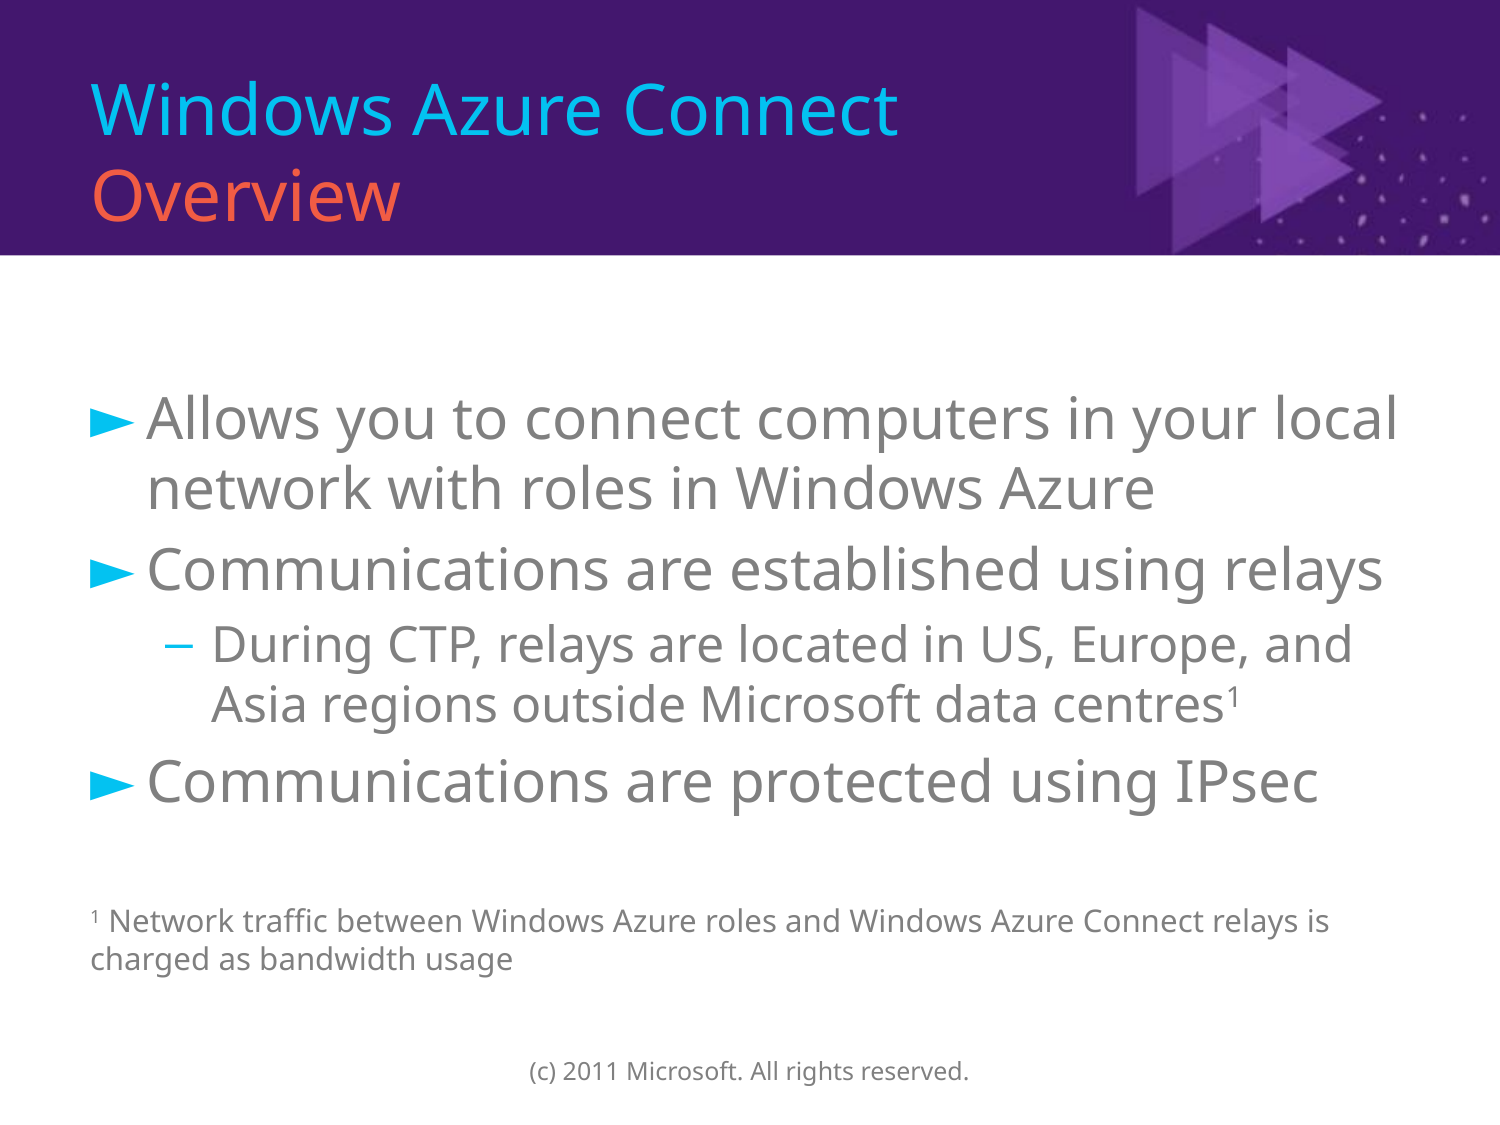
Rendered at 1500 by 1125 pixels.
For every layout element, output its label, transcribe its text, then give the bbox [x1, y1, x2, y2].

title Windows Azure Connect Overview [75, 56, 1425, 244]
picture [0, 0, 1500, 255]
list Allows you to connect computers in your local network with roles in Windows Azure Communications are established using relays During CTP, relays are located in US, Europe, and Asia regions outside Microsoft data centres1 Communications are protected using IPsec 1 Network traffic between Windows Azure roles and Windows Azure Connect relays is charged as bandwidth usage [75, 373, 1425, 1005]
footer (c) 2011 Microsoft. All rights reserved. [512, 1042, 988, 1103]
